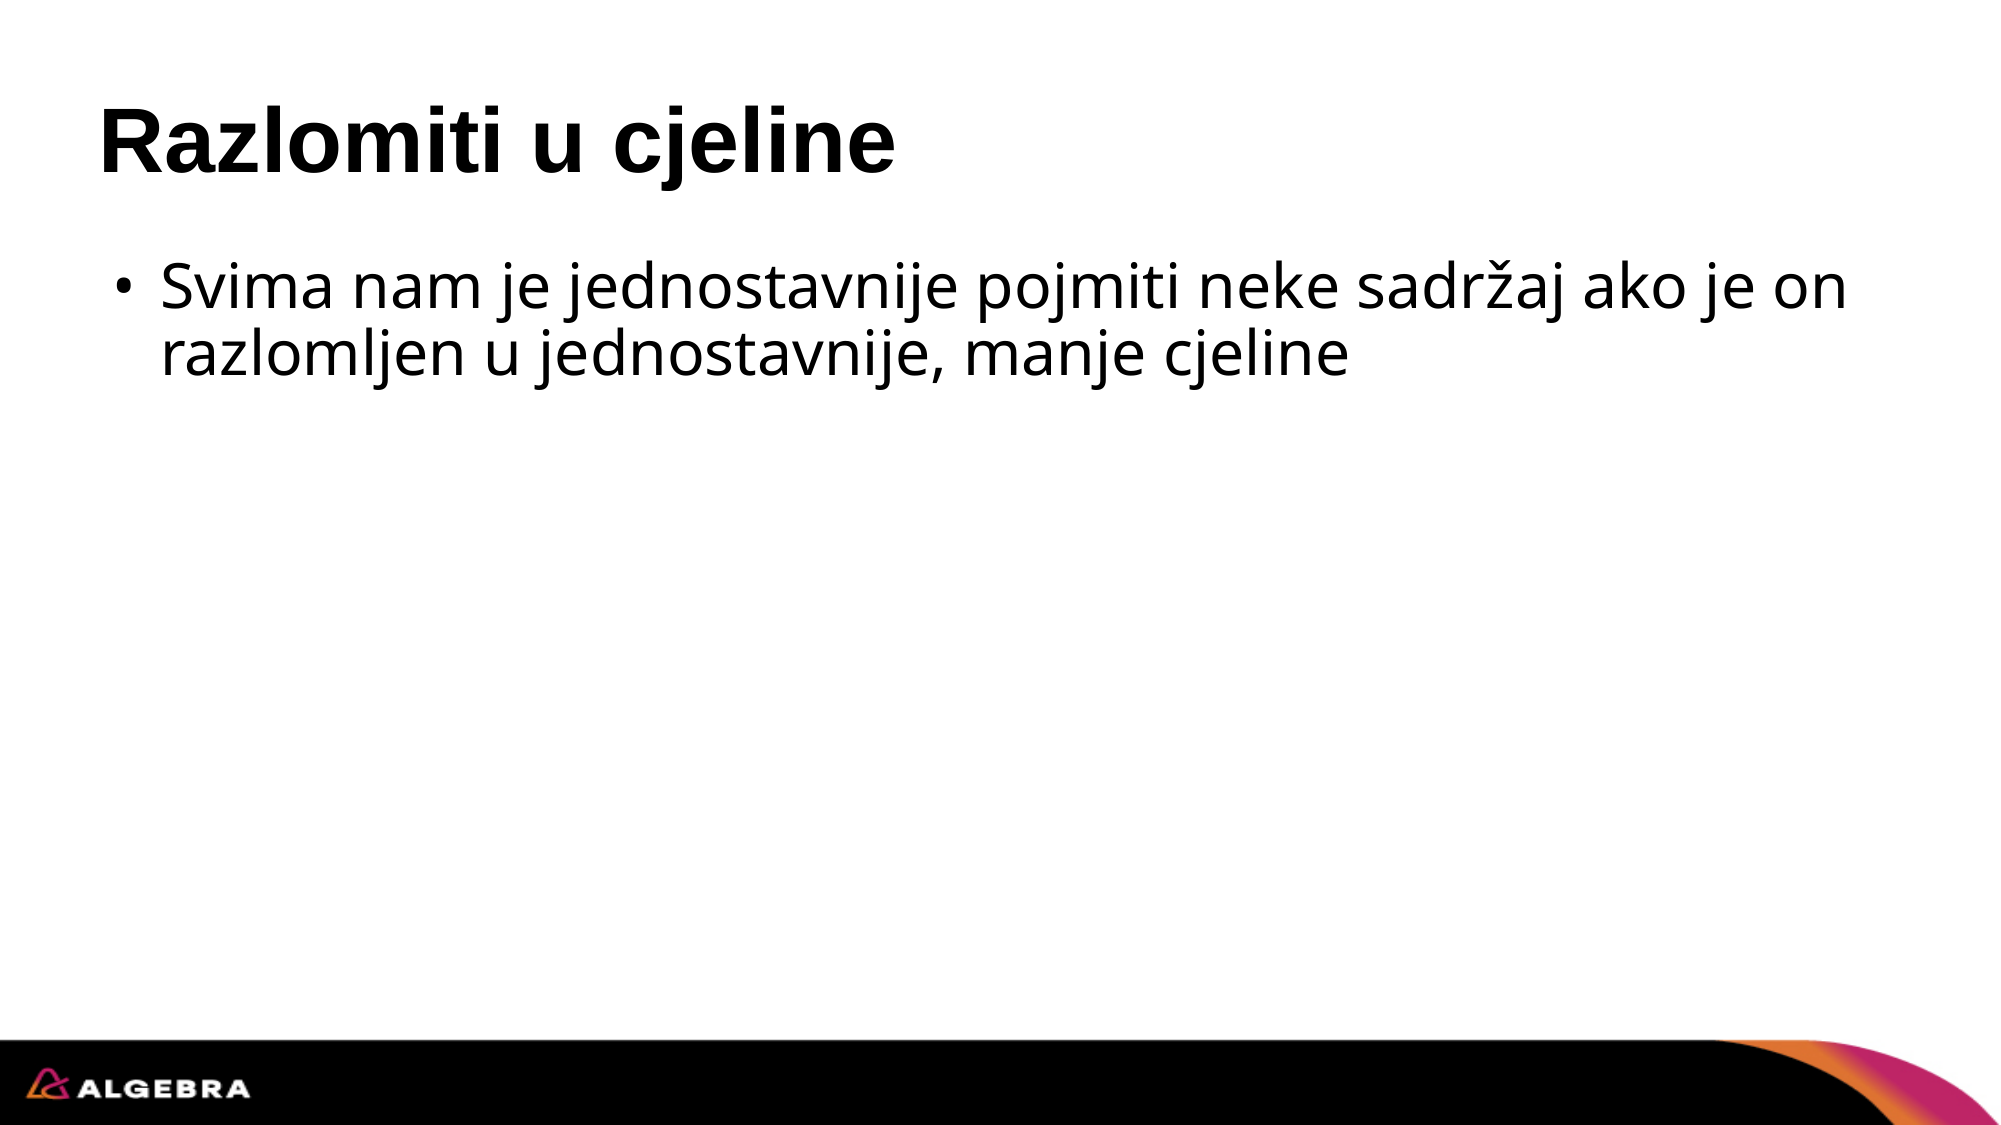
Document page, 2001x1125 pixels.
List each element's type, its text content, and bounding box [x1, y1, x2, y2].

title Razlomiti u cjeline [98, 69, 1910, 200]
list Svima nam je jednostavnije pojmiti neke sadržaj ako je on razlomljen u jednostavnije, manje cjeline [98, 246, 1908, 991]
picture [0, 0, 2001, 1125]
